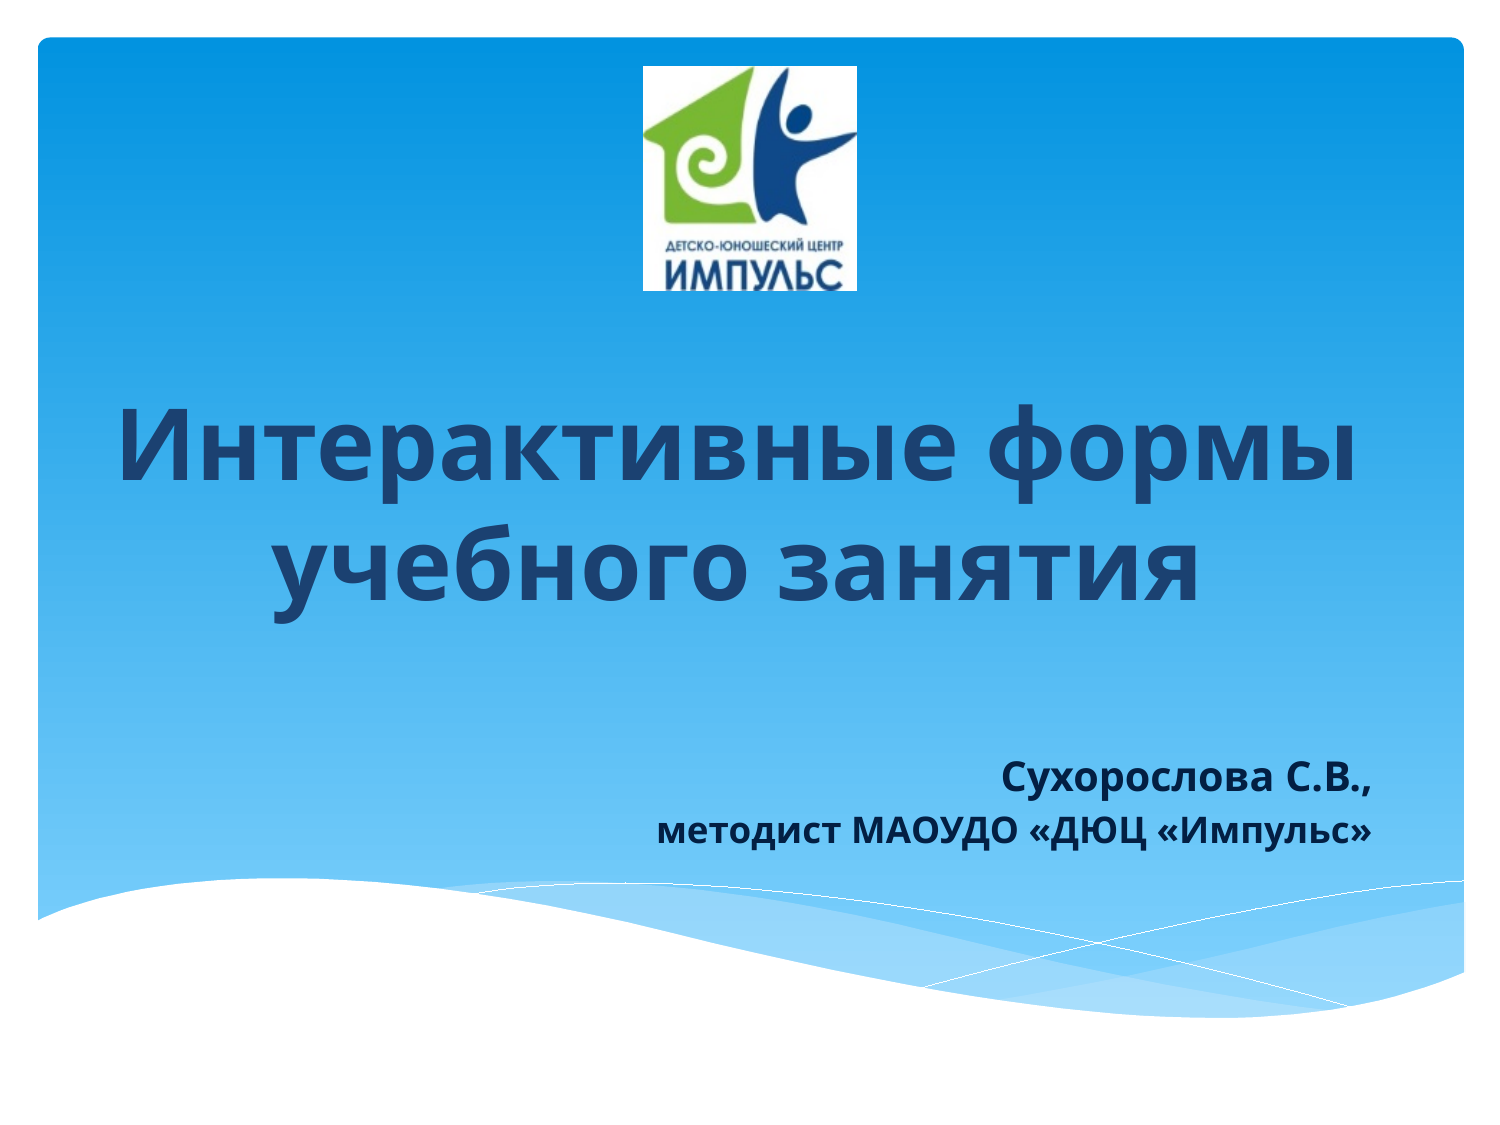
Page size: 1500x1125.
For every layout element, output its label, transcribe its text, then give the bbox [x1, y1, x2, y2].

subtitle Интерактивные формы учебного занятия Сухорослова С.В., методист МАОУДО «ДЮЦ «Импульс» [88, 373, 1388, 870]
picture [643, 67, 857, 291]
